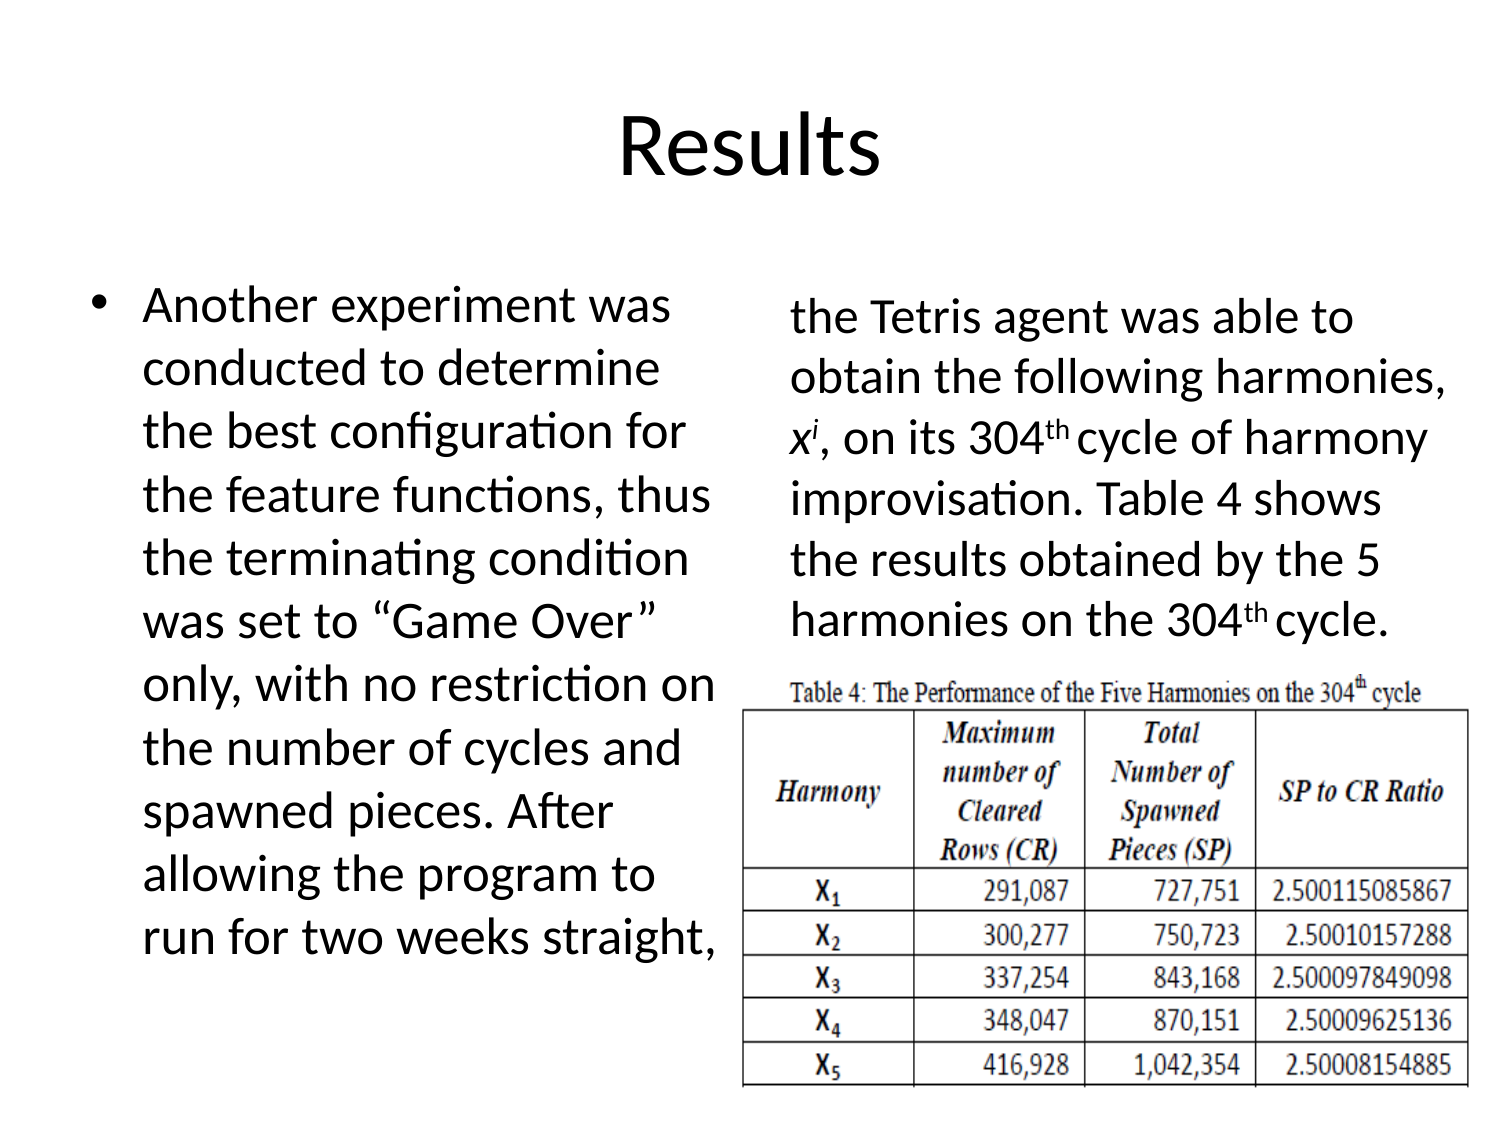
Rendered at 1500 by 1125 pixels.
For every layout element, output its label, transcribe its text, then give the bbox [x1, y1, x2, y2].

list Another experiment was conducted to determine the best configuration for the feature functions, thus the terminating condition was set to “Game Over” only, with no restriction on the number of cycles and spawned pieces. After allowing the program to run for two weeks straight, [75, 262, 738, 1088]
text_box the Tetris agent was able to obtain the following harmonies, xi, on its 304th cycle of harmony improvisation. Table 4 shows the results obtained by the 5 harmonies on the 304th cycle. [774, 274, 1474, 674]
picture [737, 674, 1477, 1101]
title Results [75, 45, 1425, 233]
